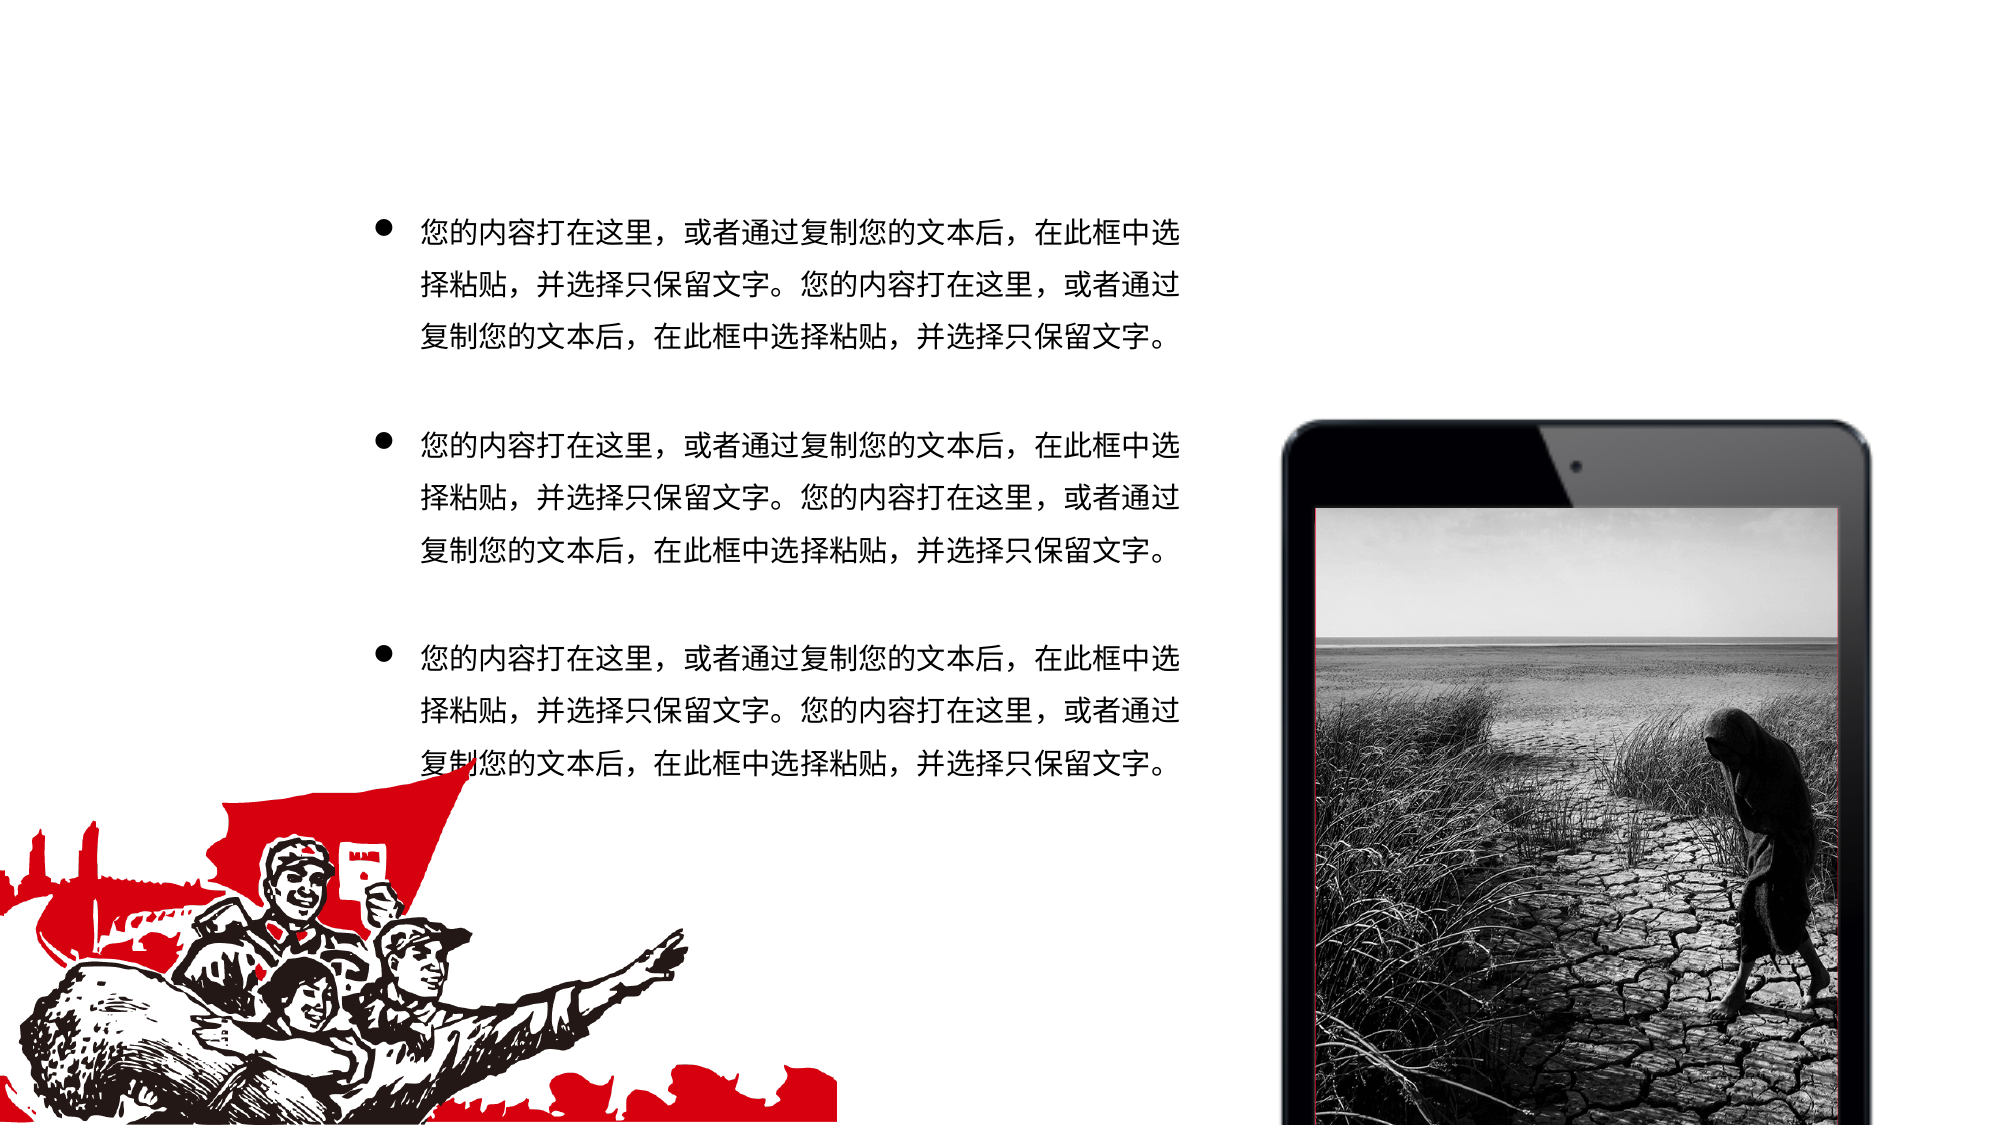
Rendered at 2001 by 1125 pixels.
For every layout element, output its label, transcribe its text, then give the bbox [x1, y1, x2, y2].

text_box 您的内容打在这里，或者通过复制您的文本后，在此框中选择粘贴，并选择只保留文字。您的内容打在这里，或者通过复制您的文本后，在此框中选择粘贴，并选择只保留文字。 [358, 402, 1211, 575]
picture [1256, 384, 1907, 1125]
picture [0, 758, 837, 1125]
text_box 您的内容打在这里，或者通过复制您的文本后，在此框中选择粘贴，并选择只保留文字。您的内容打在这里，或者通过复制您的文本后，在此框中选择粘贴，并选择只保留文字。 [358, 615, 1211, 788]
text_box 您的内容打在这里，或者通过复制您的文本后，在此框中选择粘贴，并选择只保留文字。您的内容打在这里，或者通过复制您的文本后，在此框中选择粘贴，并选择只保留文字。 [358, 189, 1211, 362]
